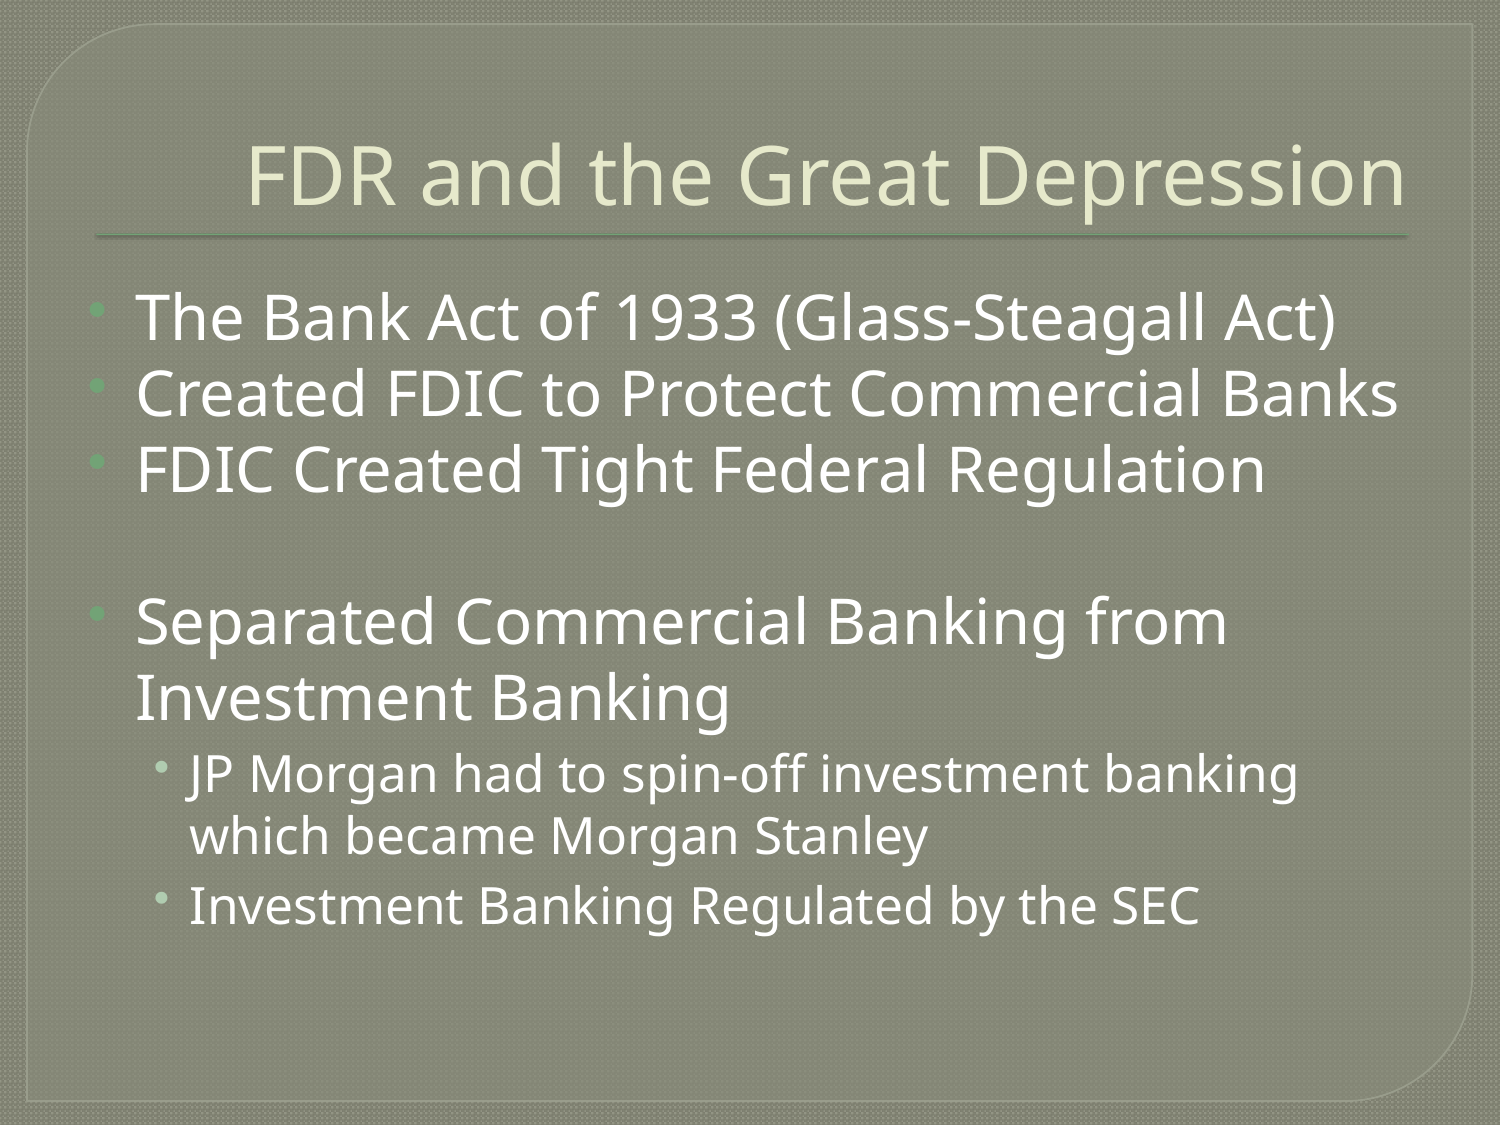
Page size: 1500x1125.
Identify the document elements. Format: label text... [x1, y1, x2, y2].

list The Bank Act of 1933 (Glass-Steagall Act) Created FDIC to Protect Commercial Banks FDIC Created Tight Federal Regulation Separated Commercial Banking from Investment Banking JP Morgan had to spin-off investment banking which became Morgan Stanley Investment Banking Regulated by the SEC [75, 270, 1425, 1013]
title FDR and the Great Depression [75, 41, 1425, 230]
